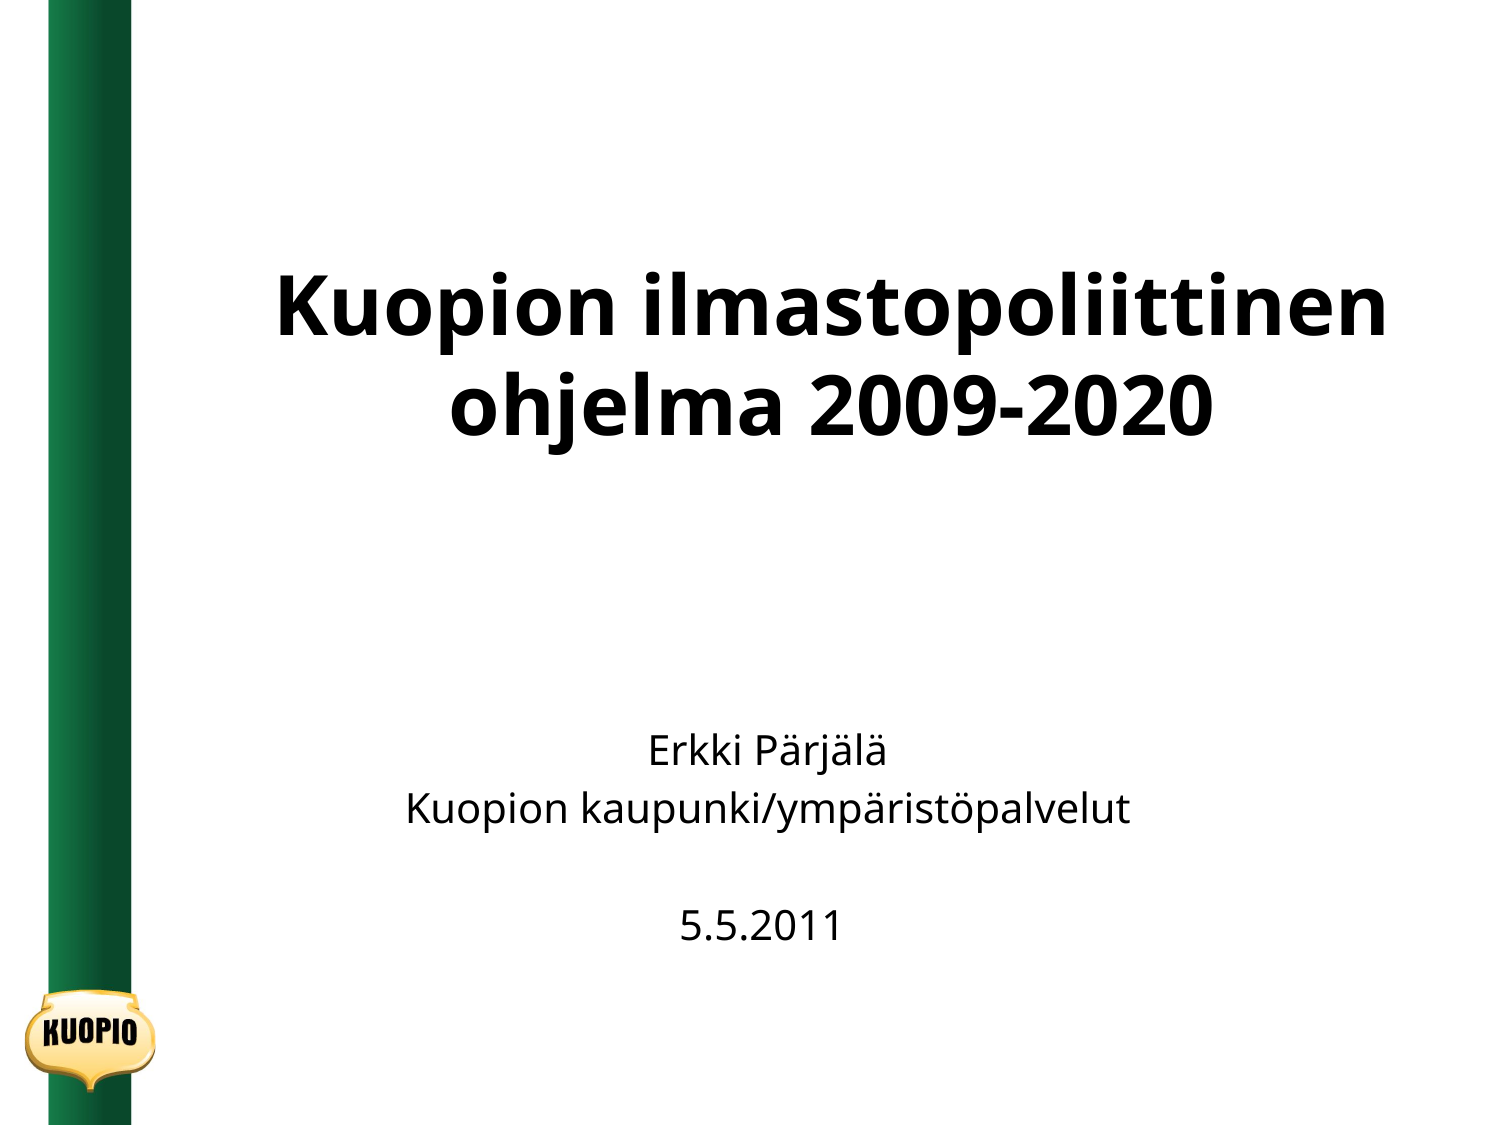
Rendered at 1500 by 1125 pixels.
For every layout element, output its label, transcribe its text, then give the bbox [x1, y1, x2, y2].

subtitle Erkki Pärjälä Kuopion kaupunki/ympäristöpalvelut 5.5.2011 [241, 715, 1294, 1099]
title Kuopion ilmastopoliittinen ohjelma 2009-2020 [194, 231, 1470, 474]
picture [24, 0, 156, 1125]
